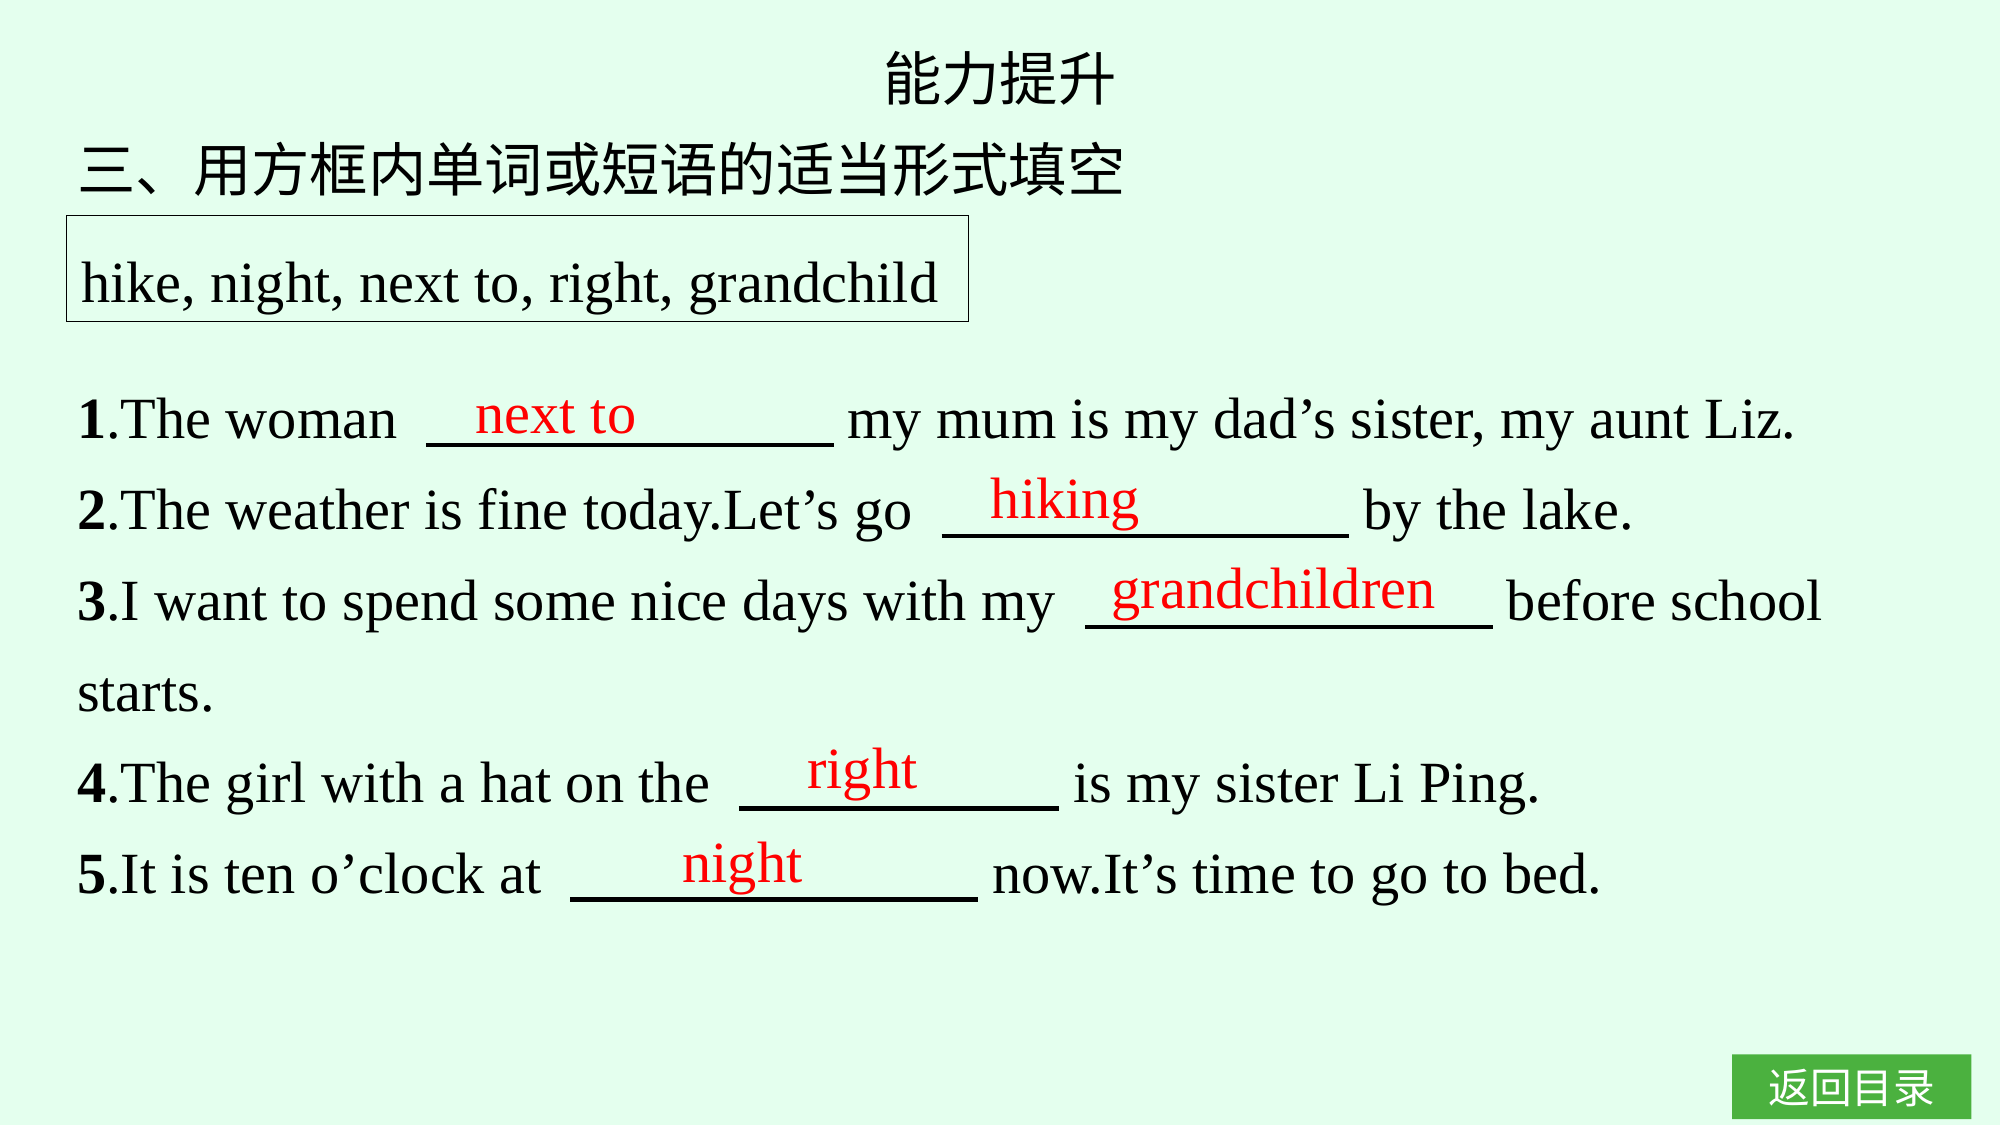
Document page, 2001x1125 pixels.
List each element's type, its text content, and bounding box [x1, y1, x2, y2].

text_box hiking [976, 439, 1156, 538]
text_box 1.The woman my mum is my dad’s sister, my aunt Liz. 2.The weather is fine today.Let’s go by the lake. 3.I want to spend some nice days with my before school starts. 4.The girl with a hat on the is my sister Li Ping. 5.It is ten o’clock at now.It’s time to go to bed. [62, 351, 1938, 912]
text_box hike, night, next to, right, grandchild [66, 215, 969, 322]
text_box 能力提升 三、用方框内单词或短语的适当形式填空 [62, 13, 1938, 211]
text_box right [792, 709, 933, 808]
text_box next to [461, 353, 652, 453]
text_box grandchildren [1096, 528, 1451, 628]
text_box night [667, 803, 818, 902]
